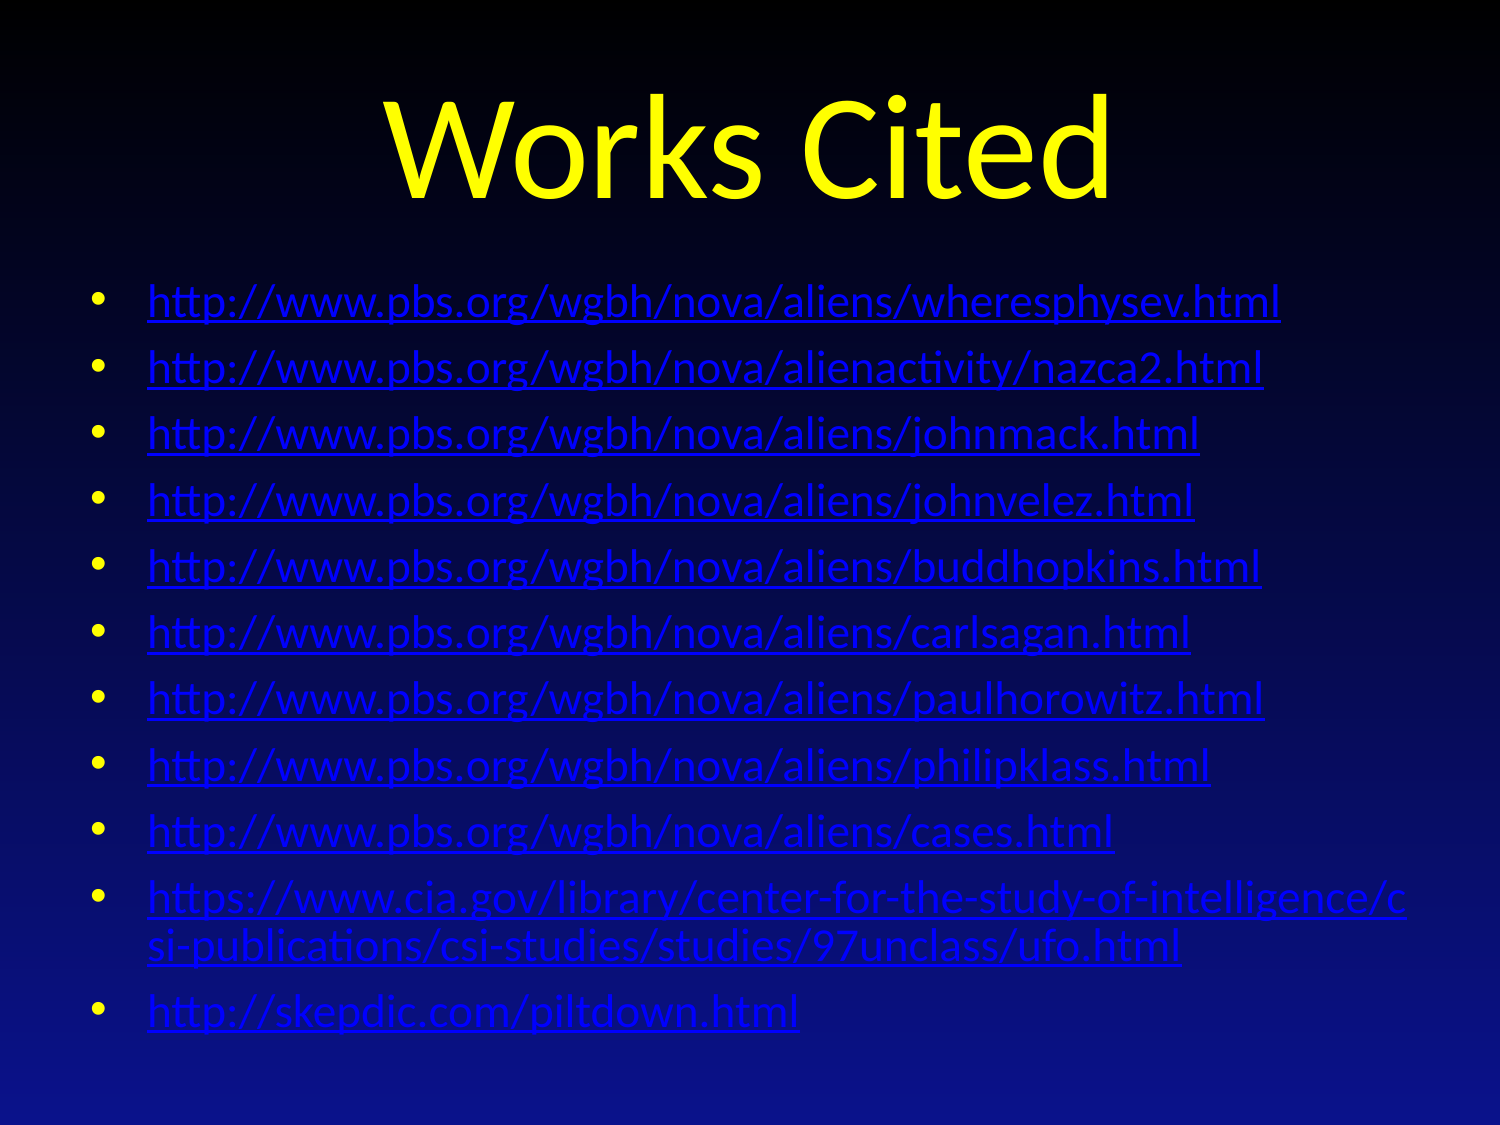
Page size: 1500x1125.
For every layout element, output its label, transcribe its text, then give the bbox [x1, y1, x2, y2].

title Works Cited [75, 45, 1425, 233]
list http://www.pbs.org/wgbh/nova/aliens/wheresphysev.html http://www.pbs.org/wgbh/nova/alienactivity/nazca2.html http://www.pbs.org/wgbh/nova/aliens/johnmack.html http://www.pbs.org/wgbh/nova/aliens/johnvelez.html http://www.pbs.org/wgbh/nova/aliens/buddhopkins.html http://www.pbs.org/wgbh/nova/aliens/carlsagan.html http://www.pbs.org/wgbh/nova/aliens/paulhorowitz.html http://www.pbs.org/wgbh/nova/aliens/philipklass.html http://www.pbs.org/wgbh/nova/aliens/cases.html https://www.cia.gov/library/center-for-the-study-of-intelligence/csi-publications/csi-studies/studies/97unclass/ufo.html http://skepdic.com/piltdown.html [75, 262, 1425, 1005]
